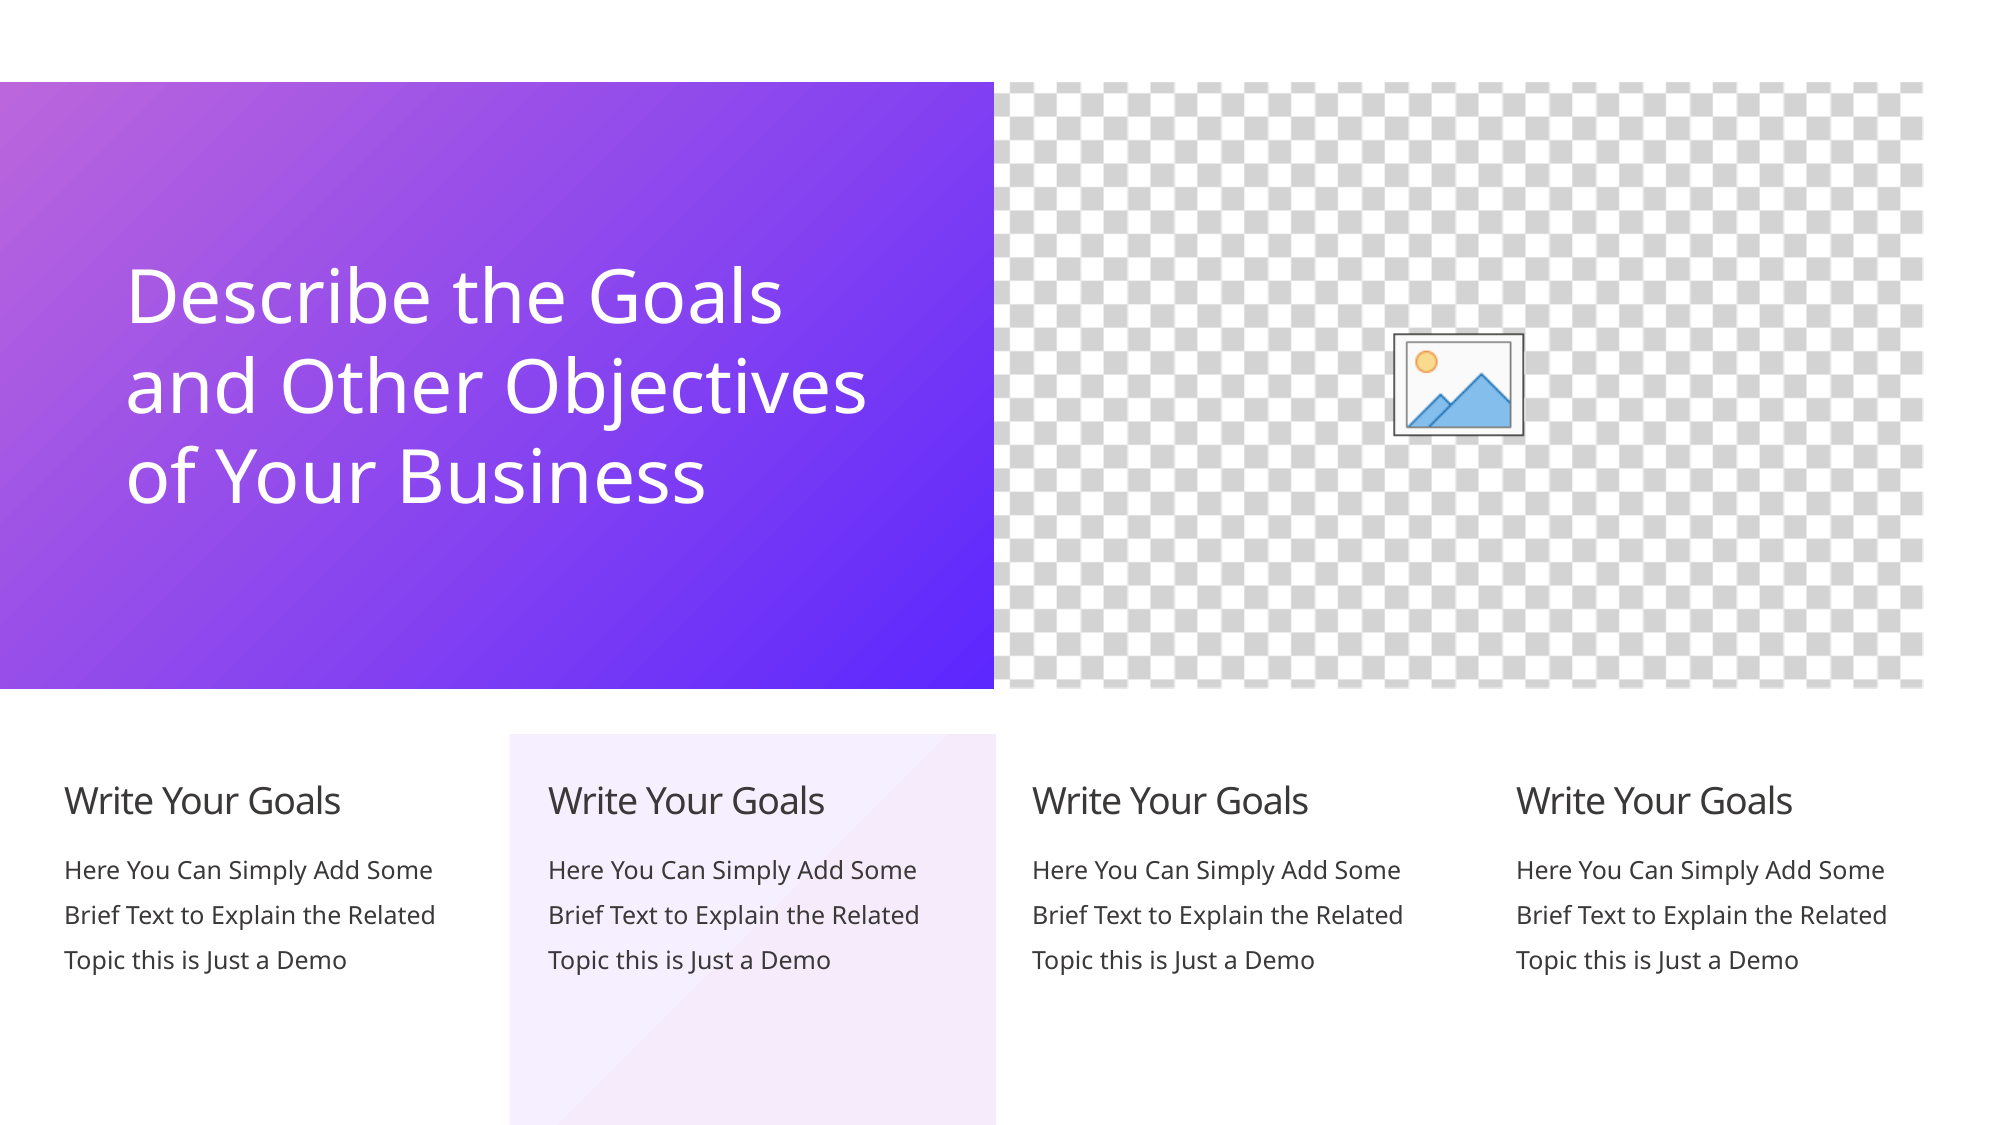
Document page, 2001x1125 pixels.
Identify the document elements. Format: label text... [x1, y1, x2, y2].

text_box [0, 82, 993, 689]
picture [993, 81, 1924, 689]
text_box Write Your Goals [533, 769, 983, 830]
text_box Here You Can Simply Add Some Brief Text to Explain the Related Topic this is Just a Demo [1017, 832, 1467, 982]
text_box Write Your Goals [49, 769, 499, 830]
text_box Here You Can Simply Add Some Brief Text to Explain the Related Topic this is Just a Demo [533, 832, 983, 982]
text_box Write Your Goals [1017, 769, 1467, 830]
text_box [509, 734, 997, 1125]
text_box Here You Can Simply Add Some Brief Text to Explain the Related Topic this is Just a Demo [1501, 832, 1951, 982]
text_box Write Your Goals [1501, 769, 1951, 830]
text_box Describe the Goals and Other Objectives of Your Business [110, 241, 884, 526]
text_box Here You Can Simply Add Some Brief Text to Explain the Related Topic this is Just a Demo [49, 832, 499, 982]
